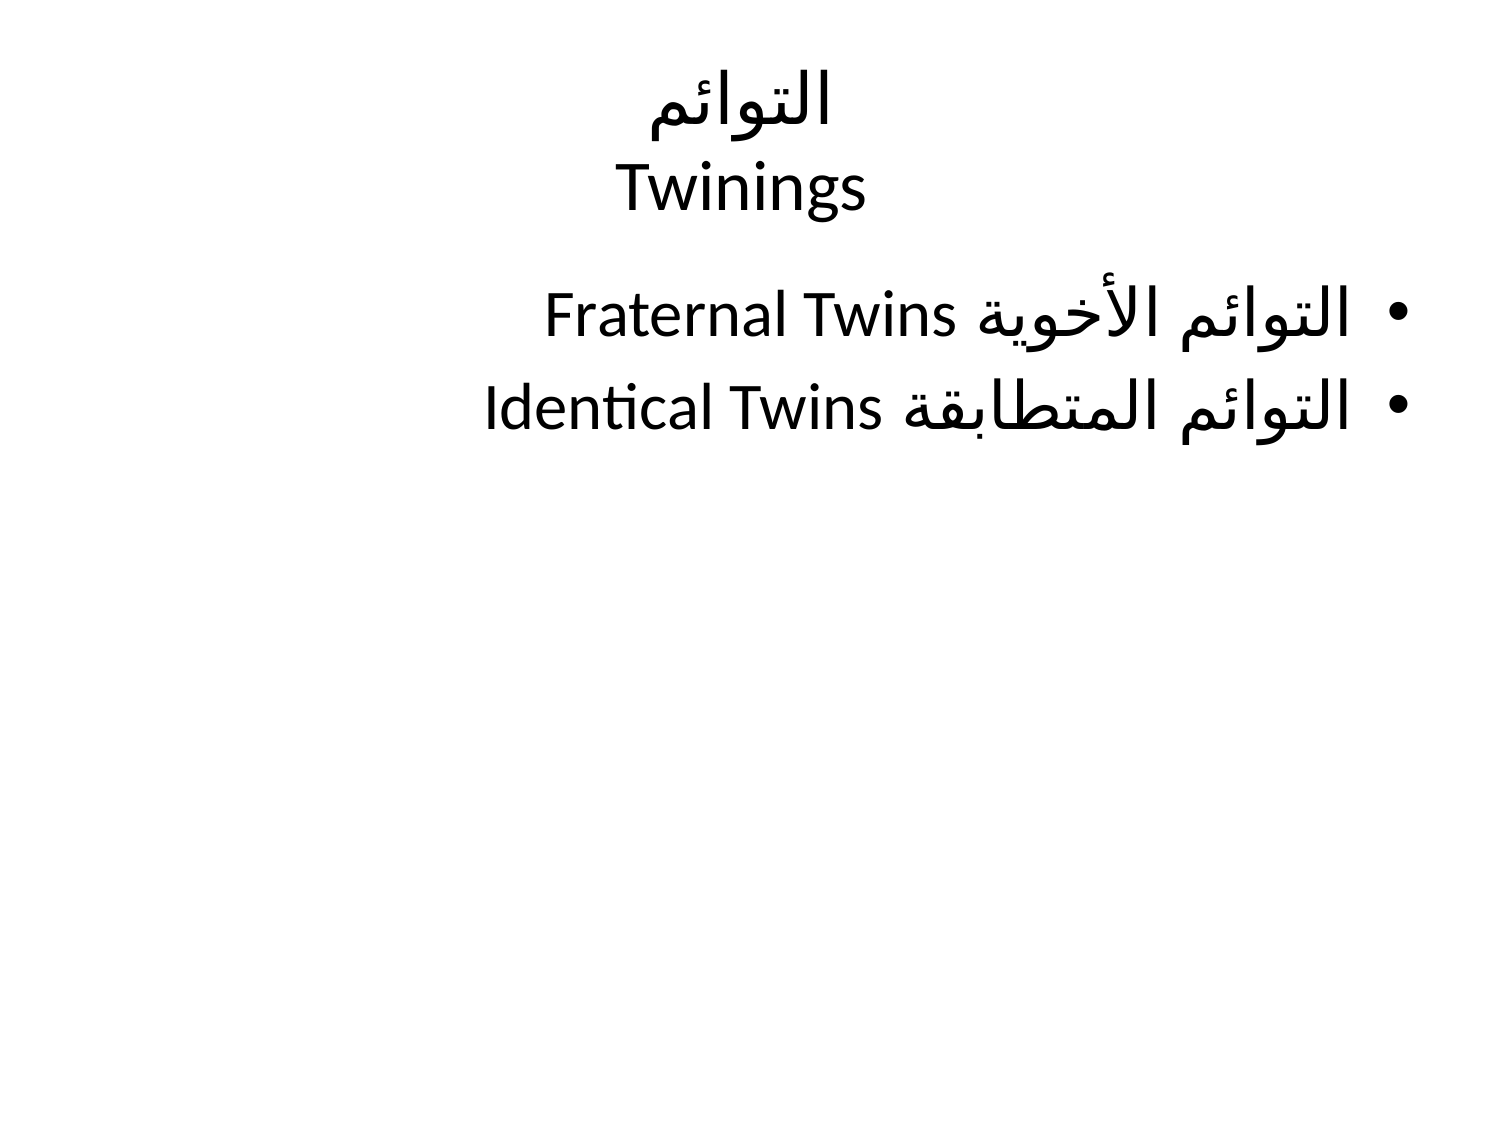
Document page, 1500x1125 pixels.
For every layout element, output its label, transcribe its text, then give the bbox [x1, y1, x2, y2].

list التوائم الأخوية Fraternal Twins التوائم المتطابقة Identical Twins [75, 262, 1425, 1005]
title التوائم Twinings [75, 45, 1425, 233]
